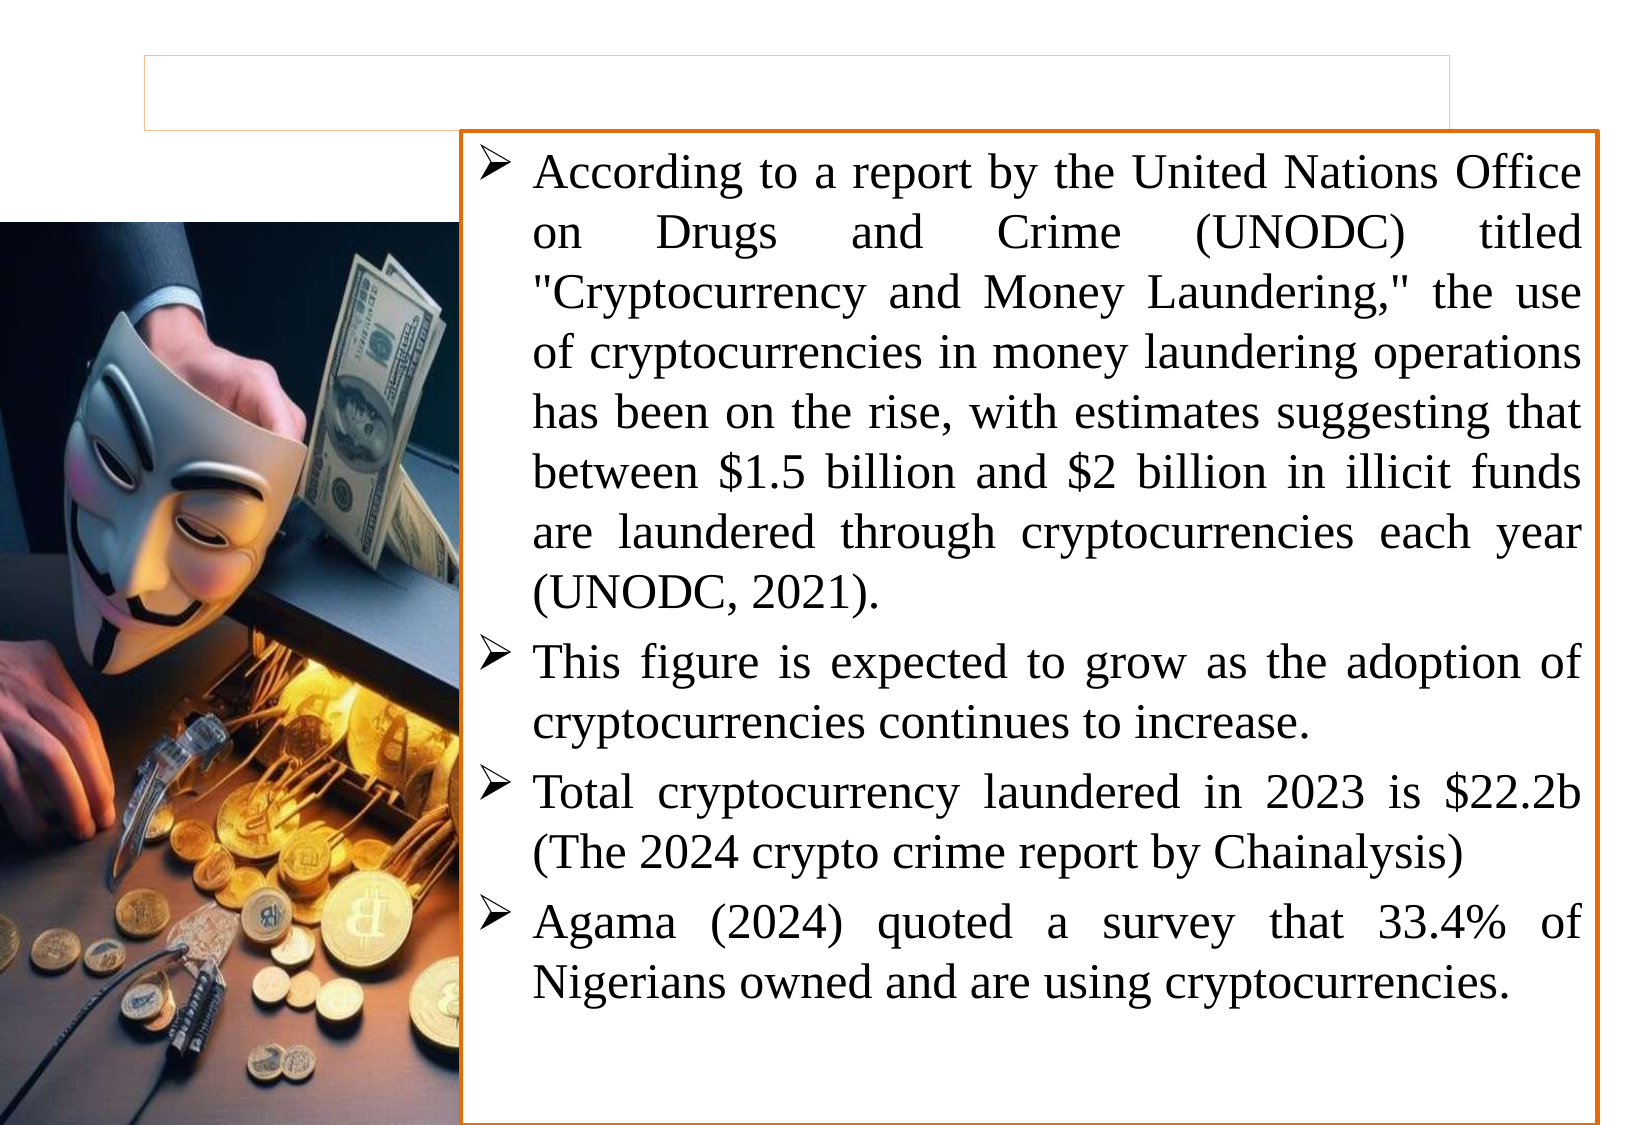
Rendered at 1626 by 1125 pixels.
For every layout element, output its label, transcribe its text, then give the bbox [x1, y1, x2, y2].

subtitle According to a report by the United Nations Office on Drugs and Crime (UNODC) titled "Cryptocurrency and Money Laundering," the use of cryptocurrencies in money laundering operations has been on the rise, with estimates suggesting that between $1.5 billion and $2 billion in illicit funds are laundered through cryptocurrencies each year (UNODC, 2021). This figure is expected to grow as the adoption of cryptocurrencies continues to increase. Total cryptocurrency laundered in 2023 is $22.2b (The 2024 crypto crime report by Chainalysis) Agama (2024) quoted a survey that 33.4% of Nigerians owned and are using cryptocurrencies. [460, 131, 1598, 1125]
picture [0, 222, 669, 1125]
text_box [144, 55, 1450, 131]
